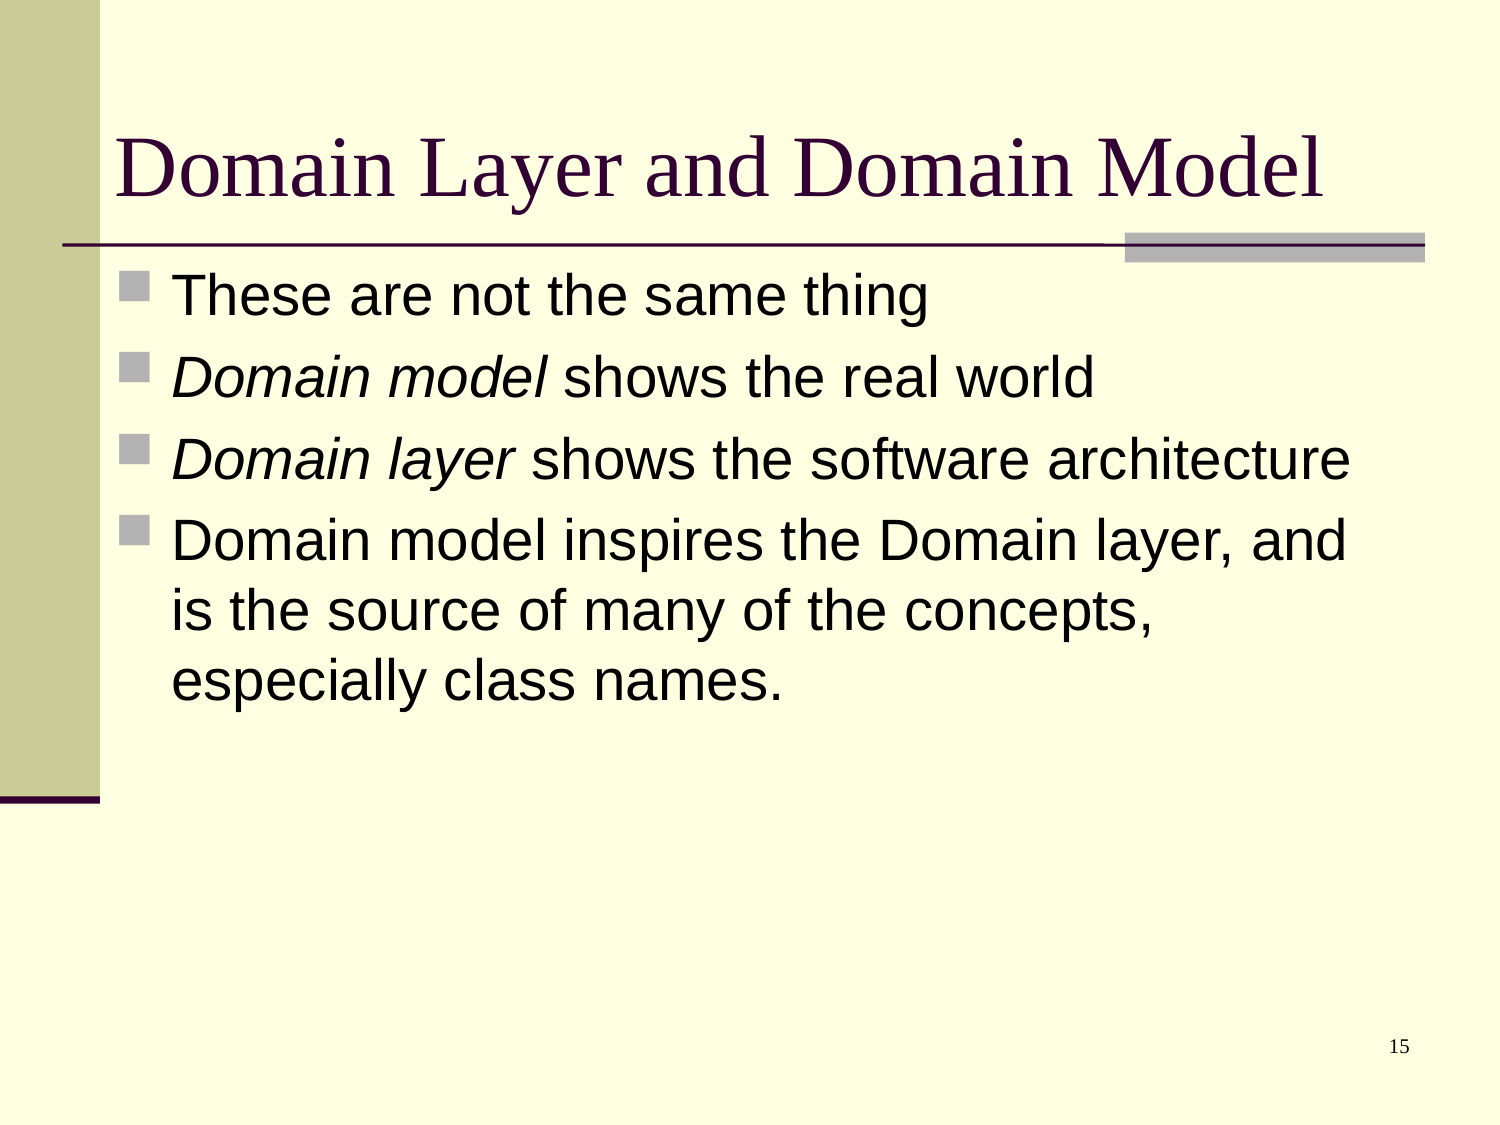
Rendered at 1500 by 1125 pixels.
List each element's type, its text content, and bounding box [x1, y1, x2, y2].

list These are not the same thing Domain model shows the real world Domain layer shows the software architecture Domain model inspires the Domain layer, and is the source of many of the concepts, especially class names. [99, 249, 1376, 994]
title Domain Layer and Domain Model [99, 74, 1363, 248]
slide_number 15 [1112, 1024, 1426, 1101]
